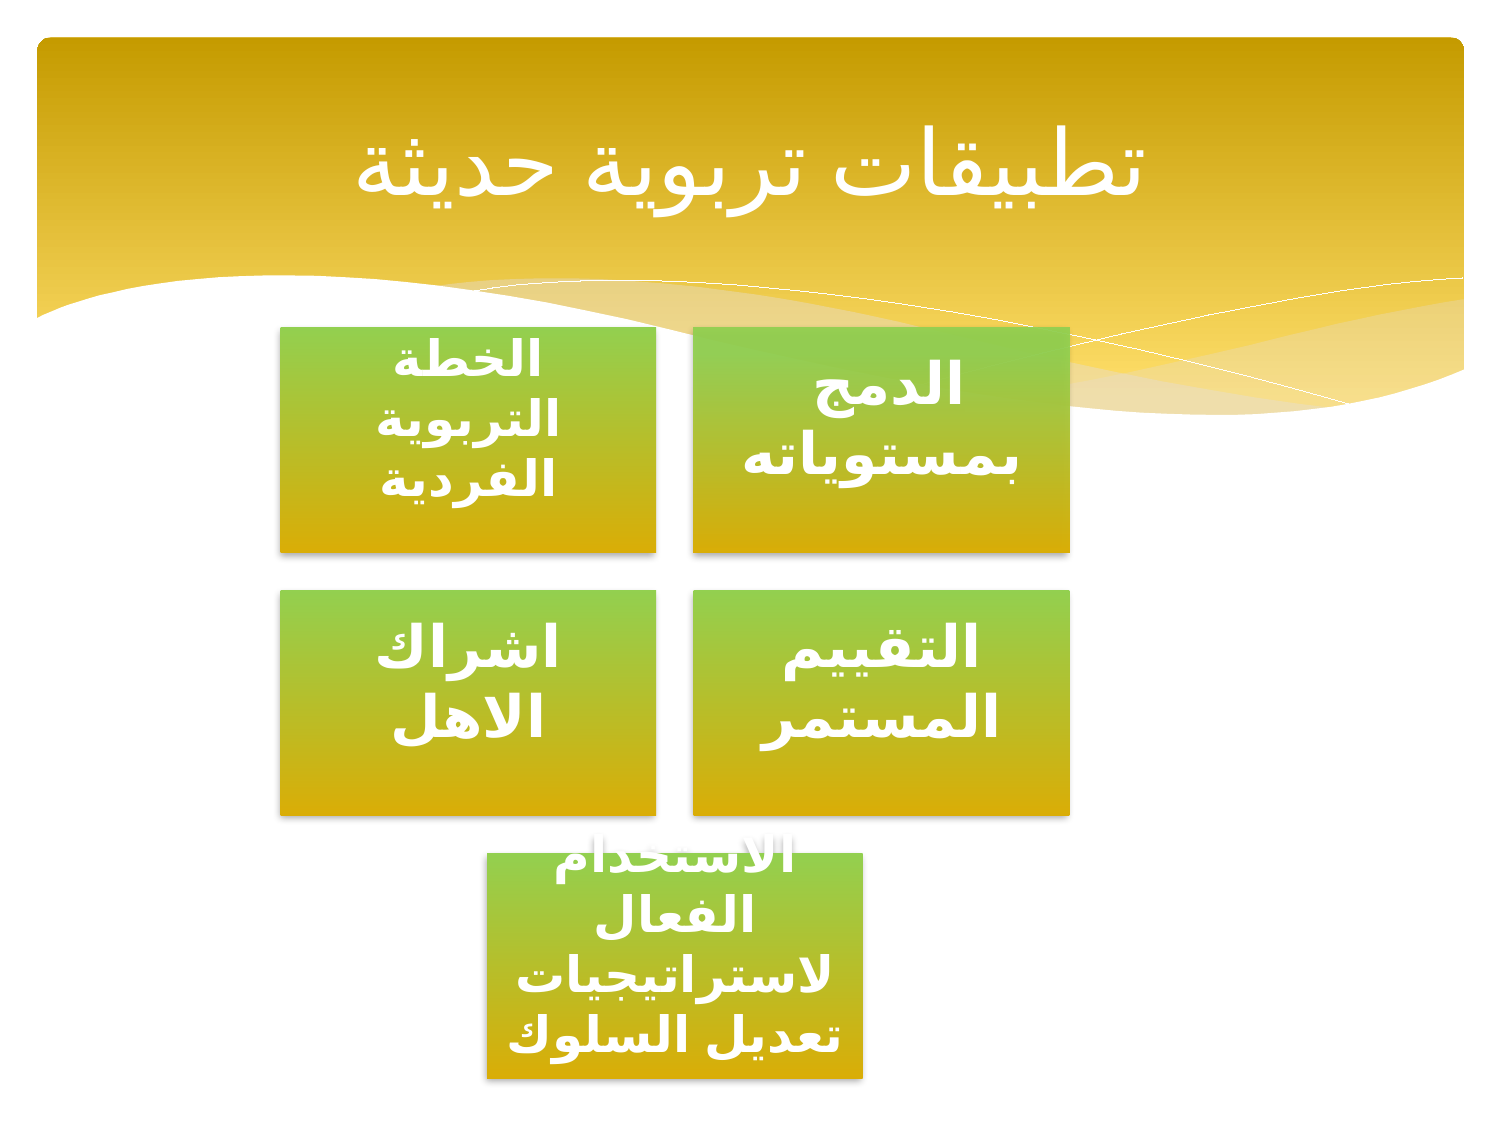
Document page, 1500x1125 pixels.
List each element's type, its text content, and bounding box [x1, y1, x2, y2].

title تطبيقات تربوية حديثة [75, 55, 1425, 261]
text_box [74, 326, 1276, 1080]
